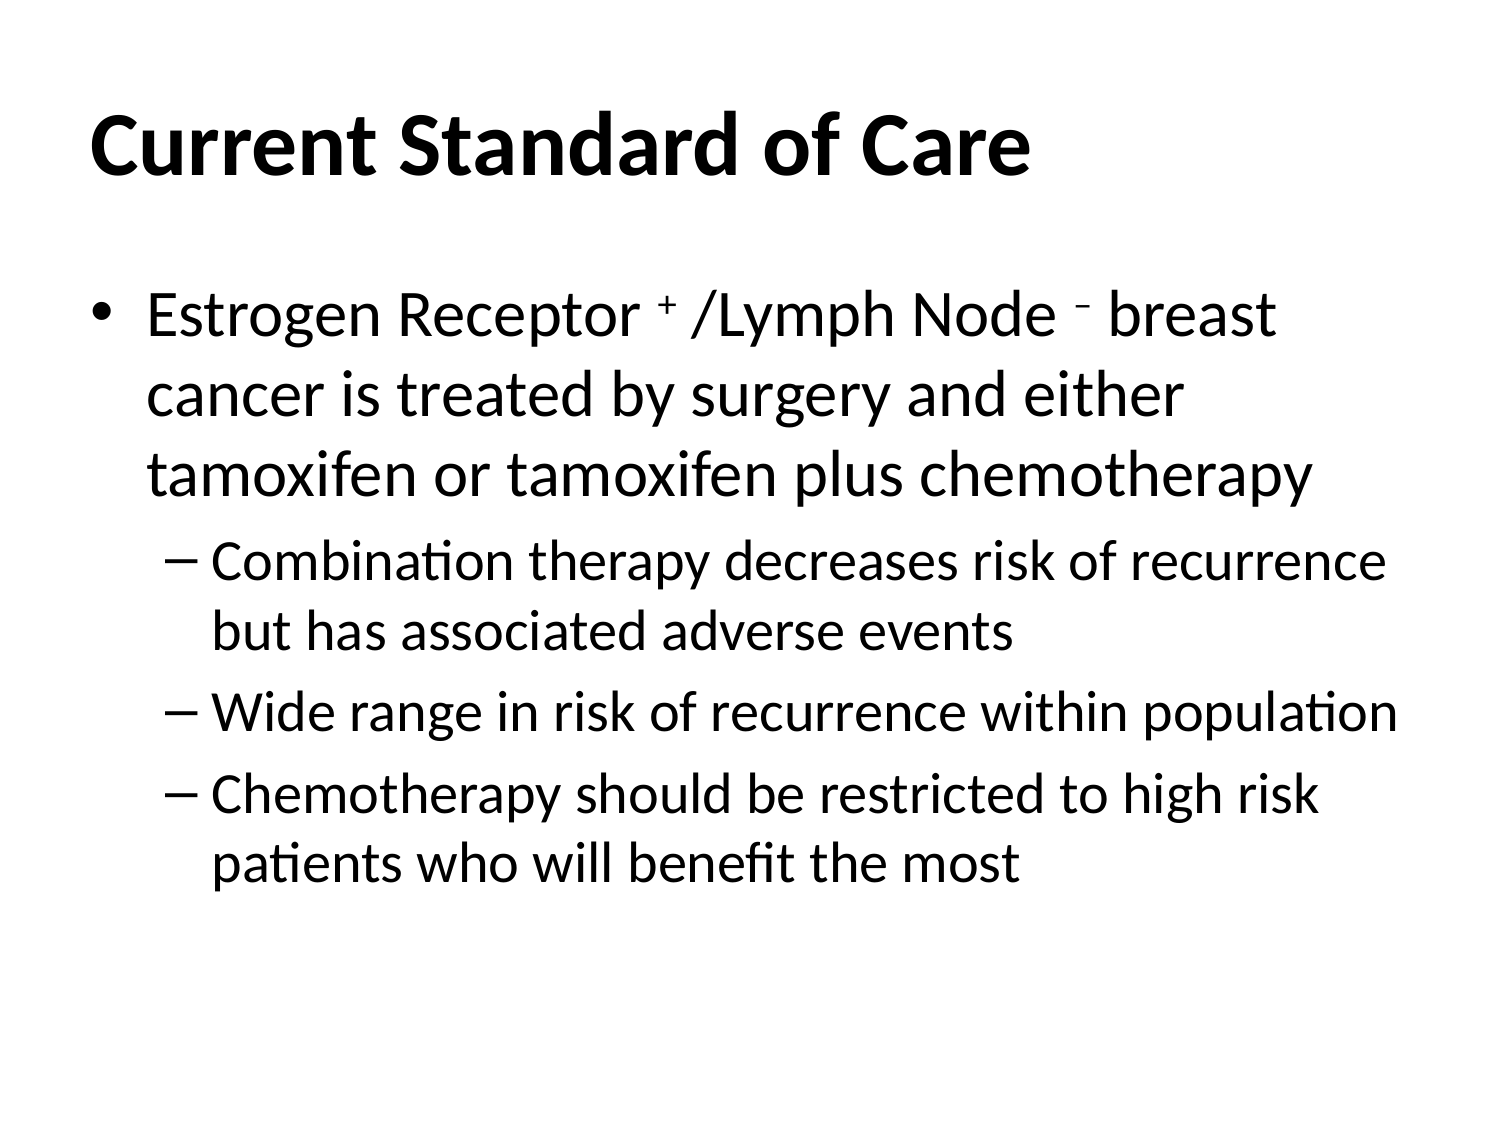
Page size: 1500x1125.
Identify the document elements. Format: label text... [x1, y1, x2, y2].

title Current Standard of Care [75, 45, 1425, 233]
list Estrogen Receptor + /Lymph Node – breast cancer is treated by surgery and either tamoxifen or tamoxifen plus chemotherapy Combination therapy decreases risk of recurrence but has associated adverse events Wide range in risk of recurrence within population Chemotherapy should be restricted to high risk patients who will benefit the most [75, 262, 1425, 1005]
